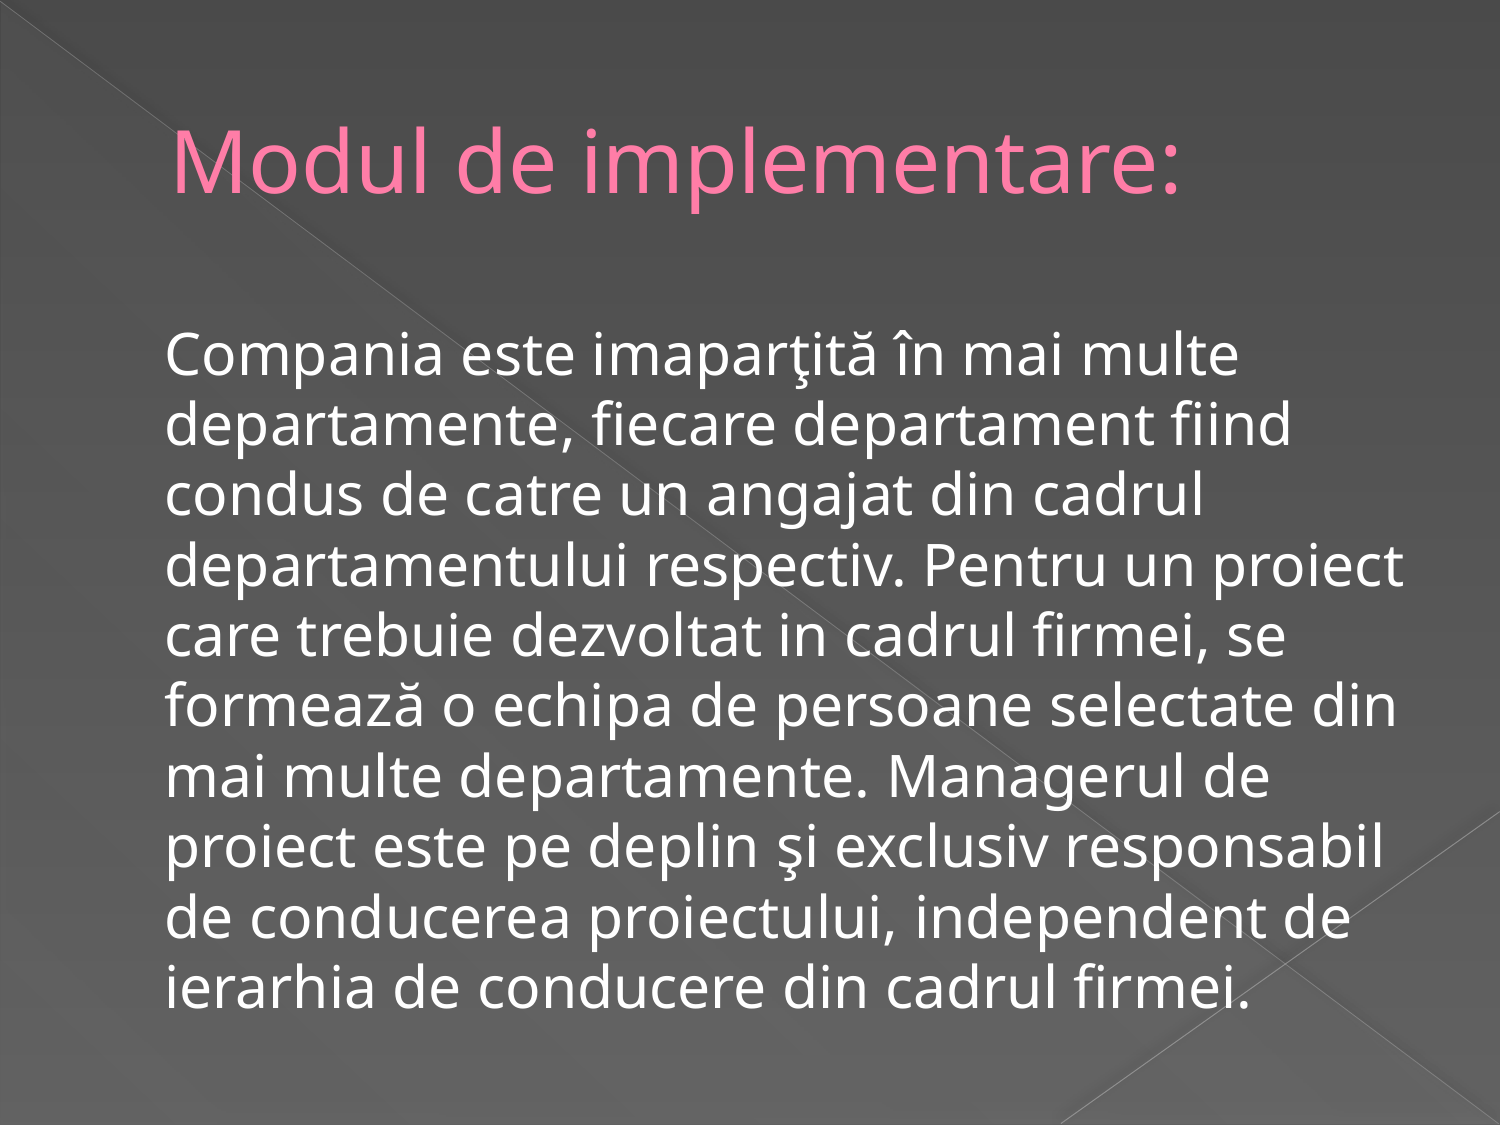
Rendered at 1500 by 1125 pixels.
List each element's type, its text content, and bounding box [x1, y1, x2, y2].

list Compania este imaparţită în mai multe departamente, fiecare departament fiind condus de catre un angajat din cadrul departamentului respectiv. Pentru un proiect care trebuie dezvoltat in cadrul firmei, se formează o echipa de persoane selectate din mai multe departamente. Managerul de proiect este pe deplin şi exclusiv responsabil de conducerea proiectului, independent de ierarhia de conducere din cadrul firmei. [75, 308, 1425, 1059]
title Modul de implementare: [75, 43, 1425, 274]
